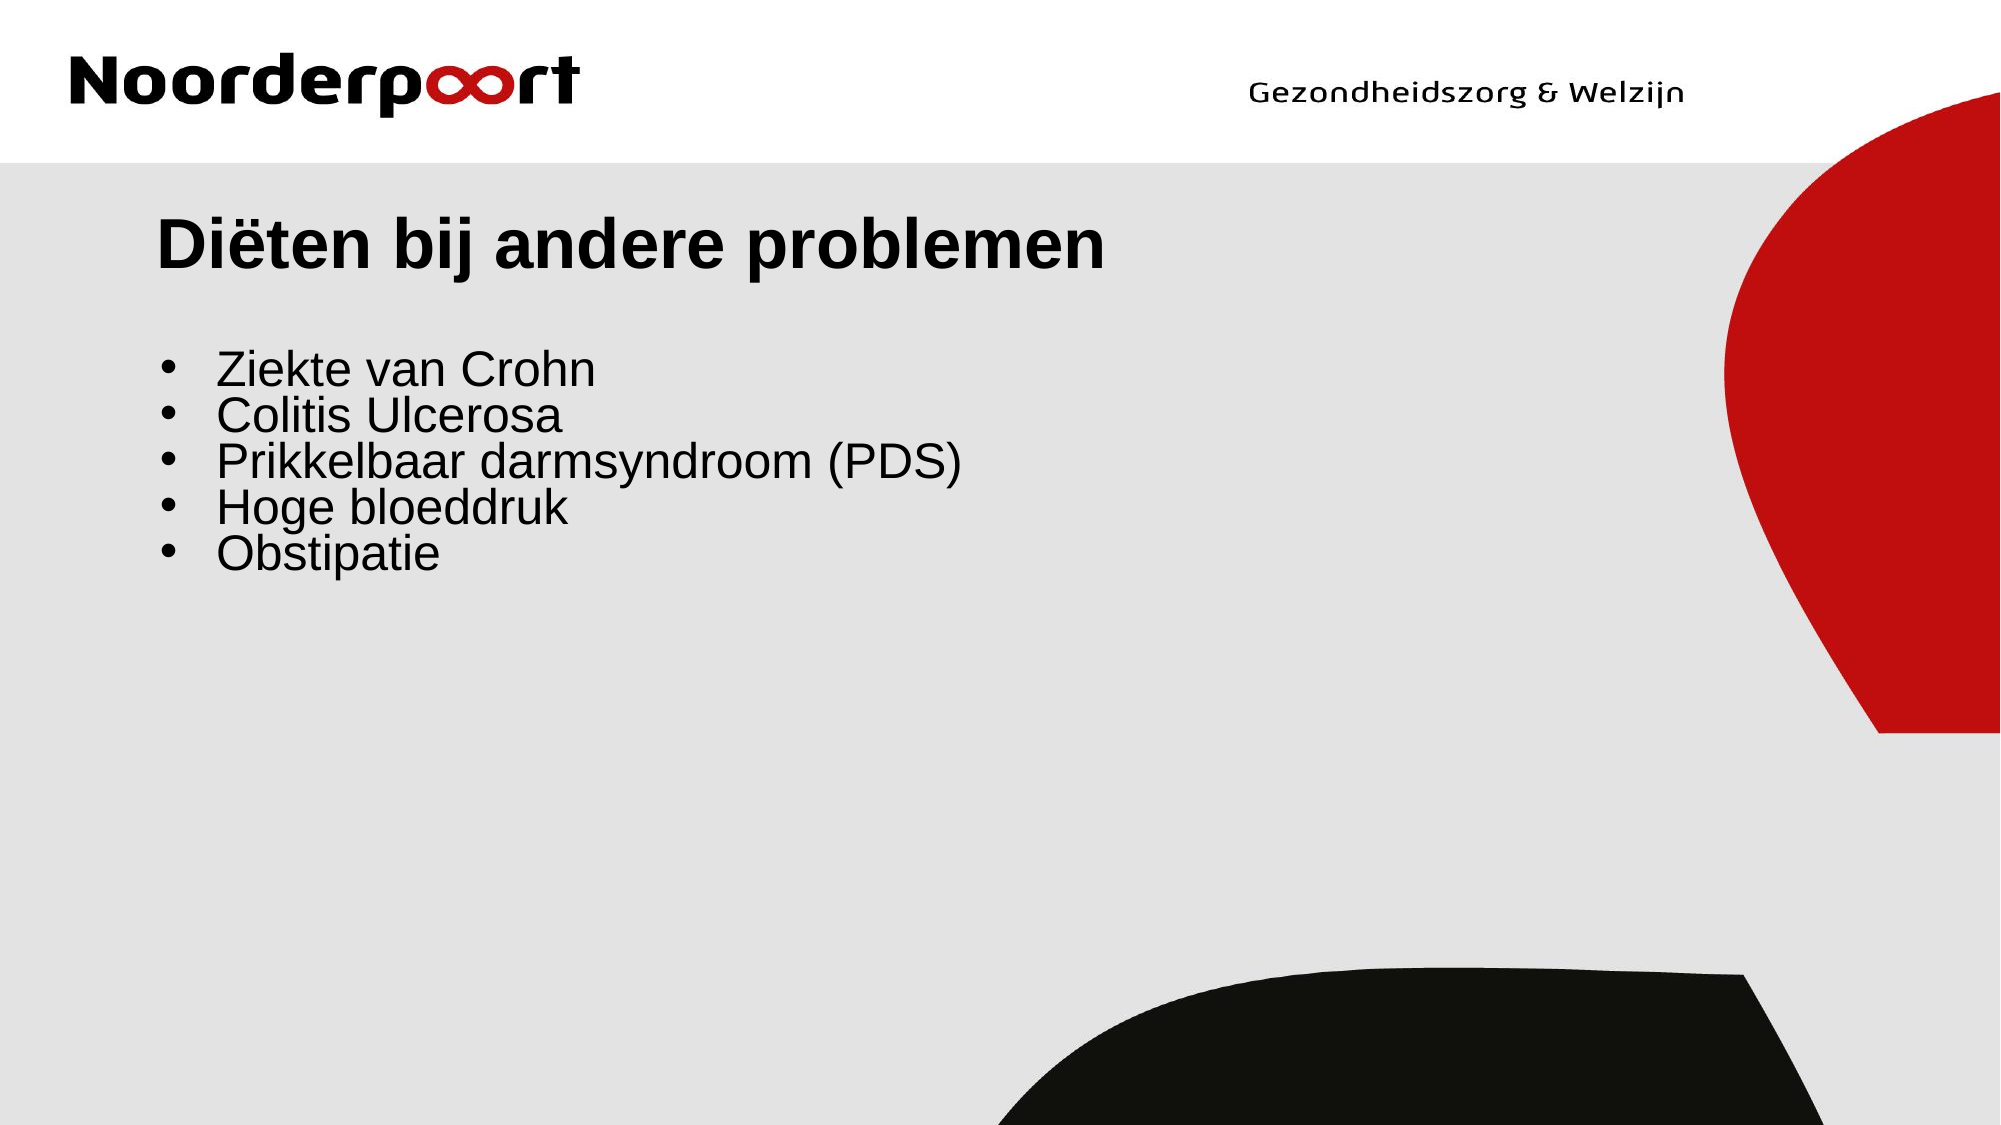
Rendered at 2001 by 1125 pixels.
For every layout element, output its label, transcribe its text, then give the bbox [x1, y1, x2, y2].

title Diëten bij andere problemen [141, 187, 1720, 294]
picture [0, 0, 2001, 1125]
list Ziekte van Crohn Colitis Ulcerosa Prikkelbaar darmsyndroom (PDS) Hoge bloeddruk Obstipatie [144, 343, 1723, 927]
